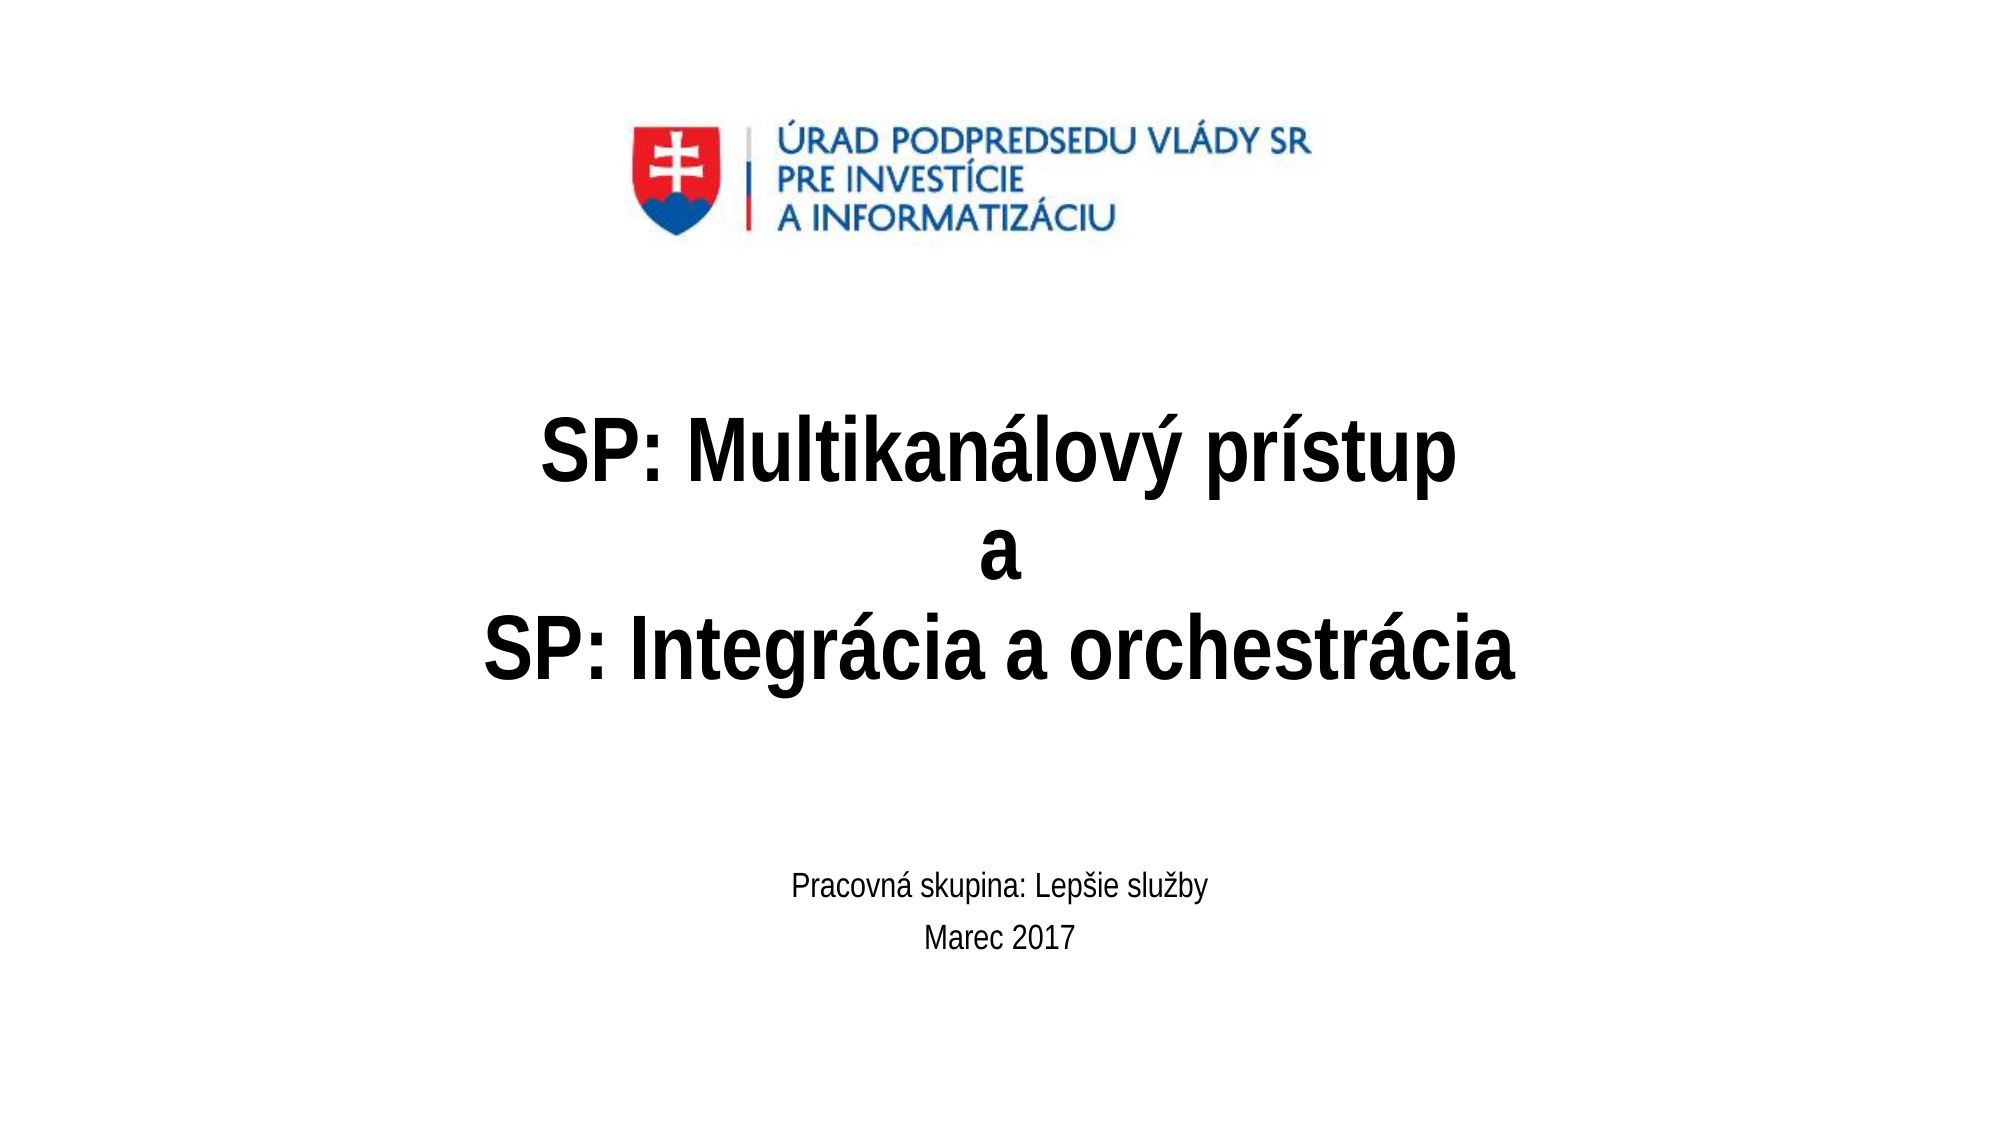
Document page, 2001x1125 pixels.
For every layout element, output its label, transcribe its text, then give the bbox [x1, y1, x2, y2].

picture [550, 44, 1395, 313]
subtitle Pracovná skupina: Lepšie služby Marec 2017 [249, 859, 1750, 966]
title SP: Multikanálový prístup a SP: Integrácia a orchestrácia [249, 366, 1750, 707]
